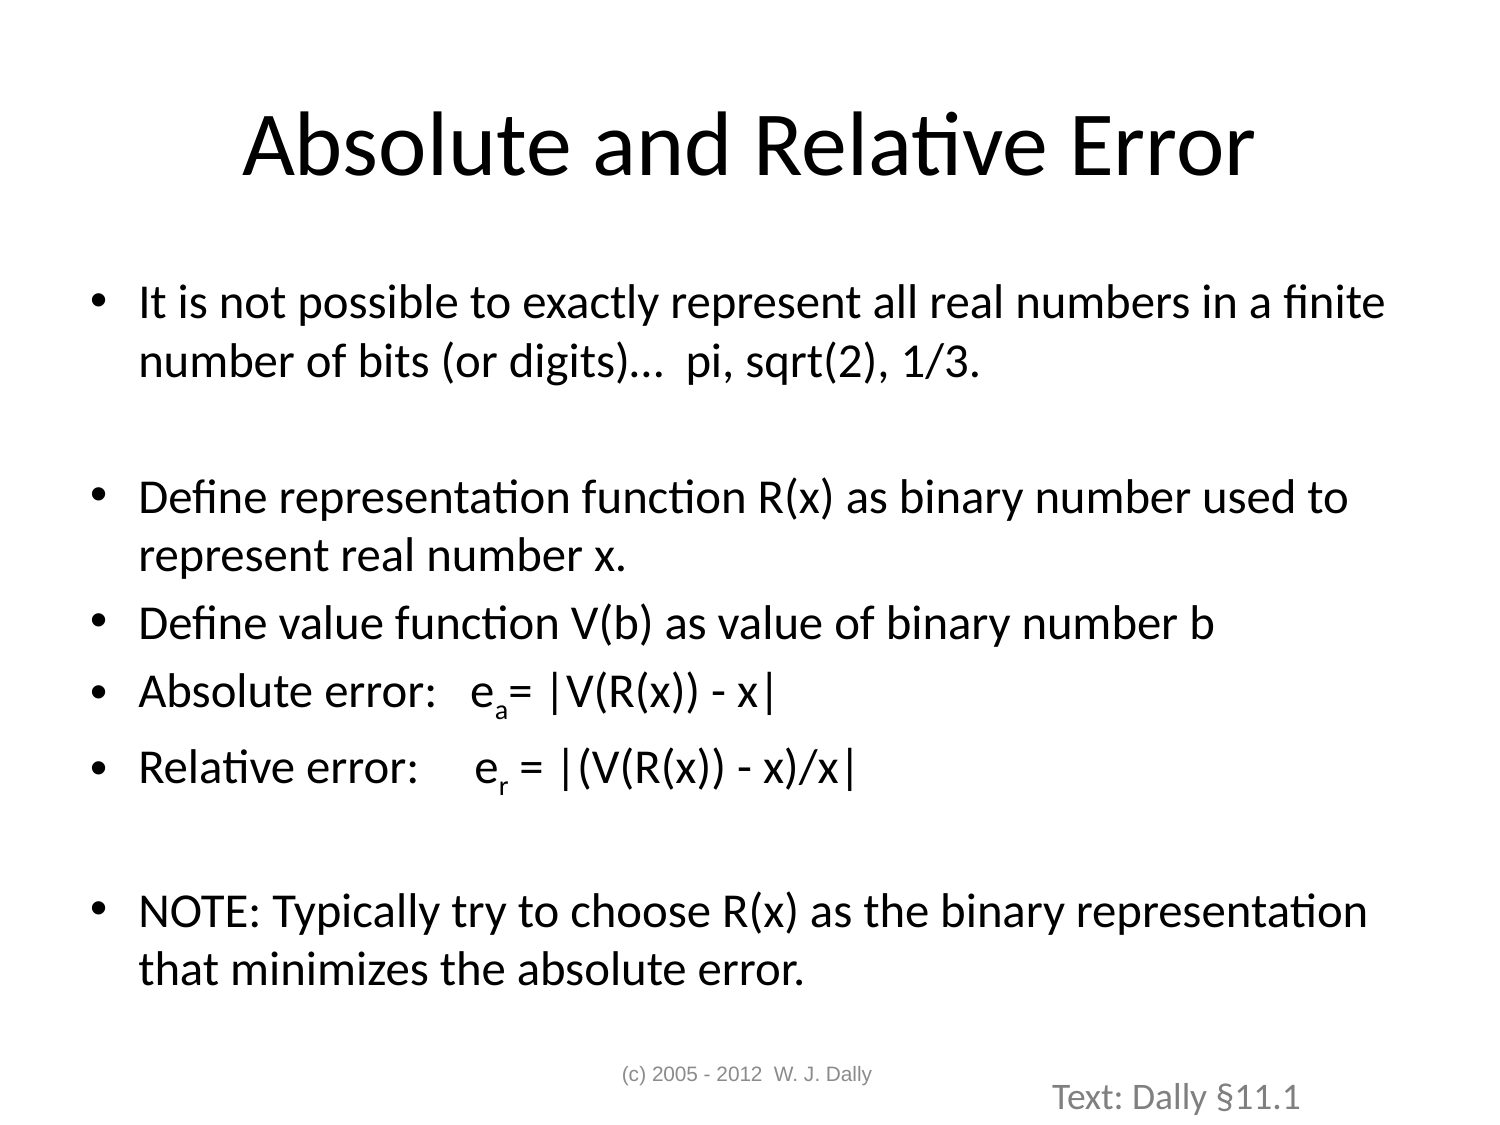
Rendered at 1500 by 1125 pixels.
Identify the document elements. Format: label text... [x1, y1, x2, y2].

text_box Text: Dally §11.1 [1037, 1064, 1350, 1125]
title Absolute and Relative Error [75, 45, 1425, 233]
footer (c) 2005 - 2012 W. J. Dally [512, 1042, 988, 1103]
list It is not possible to exactly represent all real numbers in a finite number of bits (or digits)… pi, sqrt(2), 1/3. Define representation function R(x) as binary number used to represent real number x. Define value function V(b) as value of binary number b Absolute error: ea= |V(R(x)) - x| Relative error: er = |(V(R(x)) - x)/x| NOTE: Typically try to choose R(x) as the binary representation that minimizes the absolute error. [75, 262, 1425, 1005]
